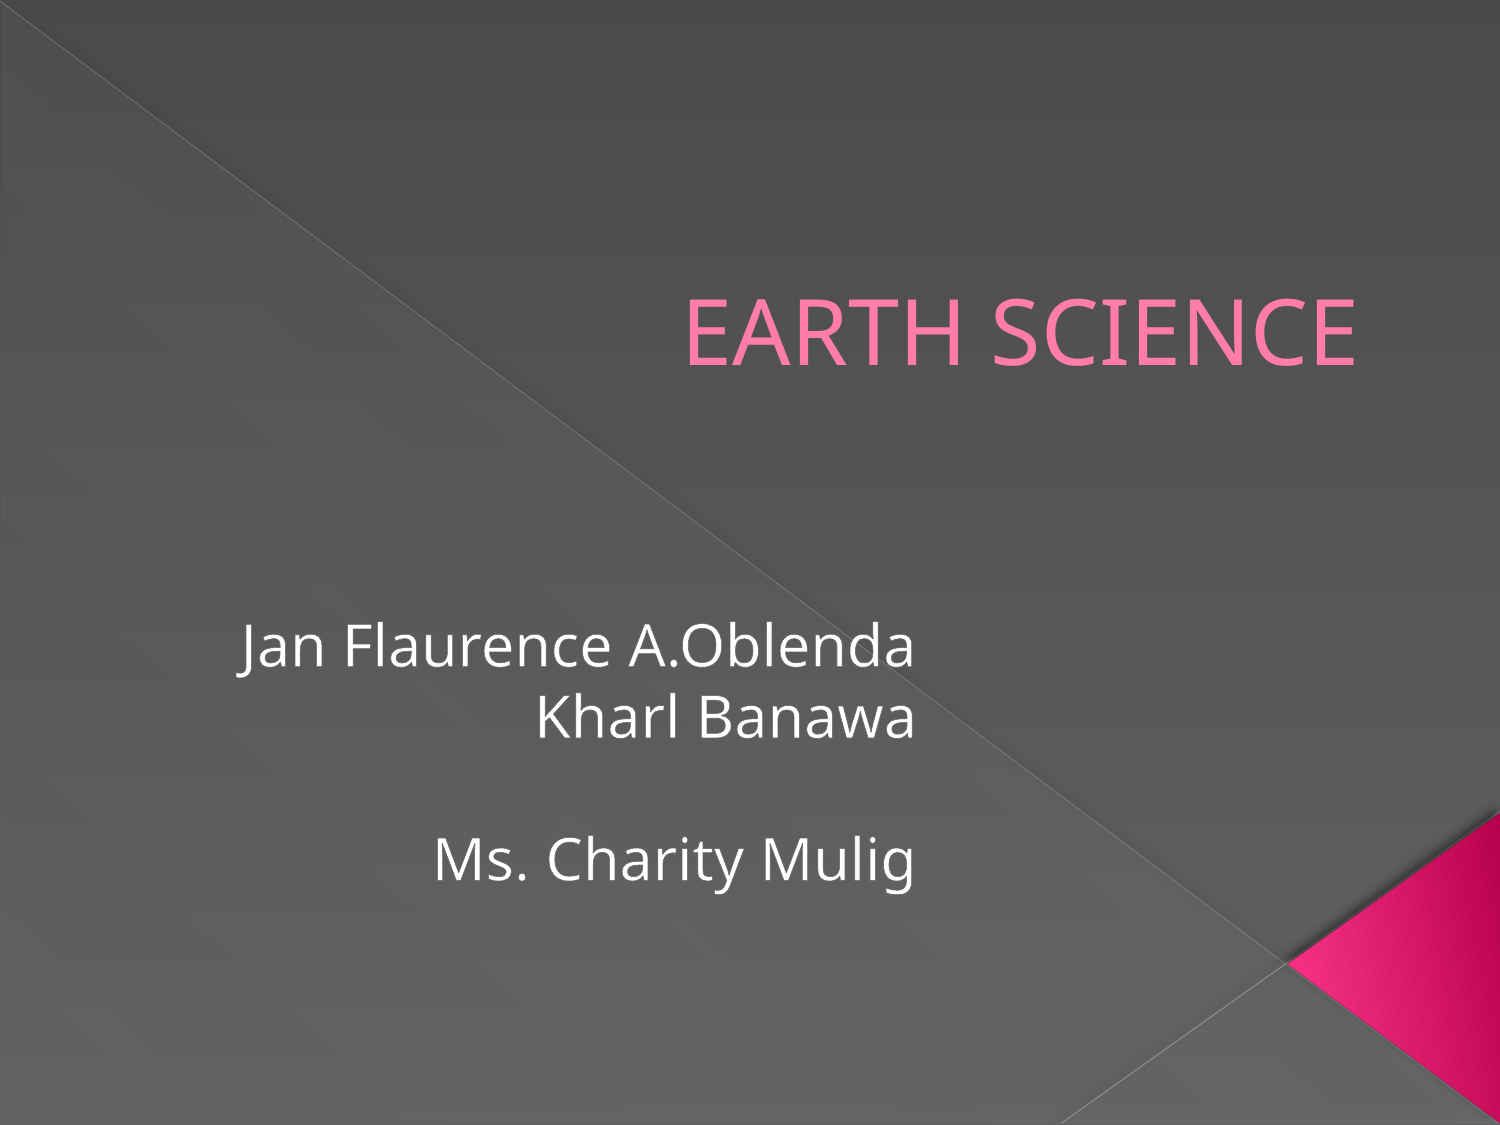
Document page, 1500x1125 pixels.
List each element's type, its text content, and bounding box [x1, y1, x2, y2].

subtitle Jan Flaurence A.Oblenda Kharl Banawa Ms. Charity Mulig [0, 600, 938, 900]
title EARTH SCIENCE [99, 149, 1375, 392]
